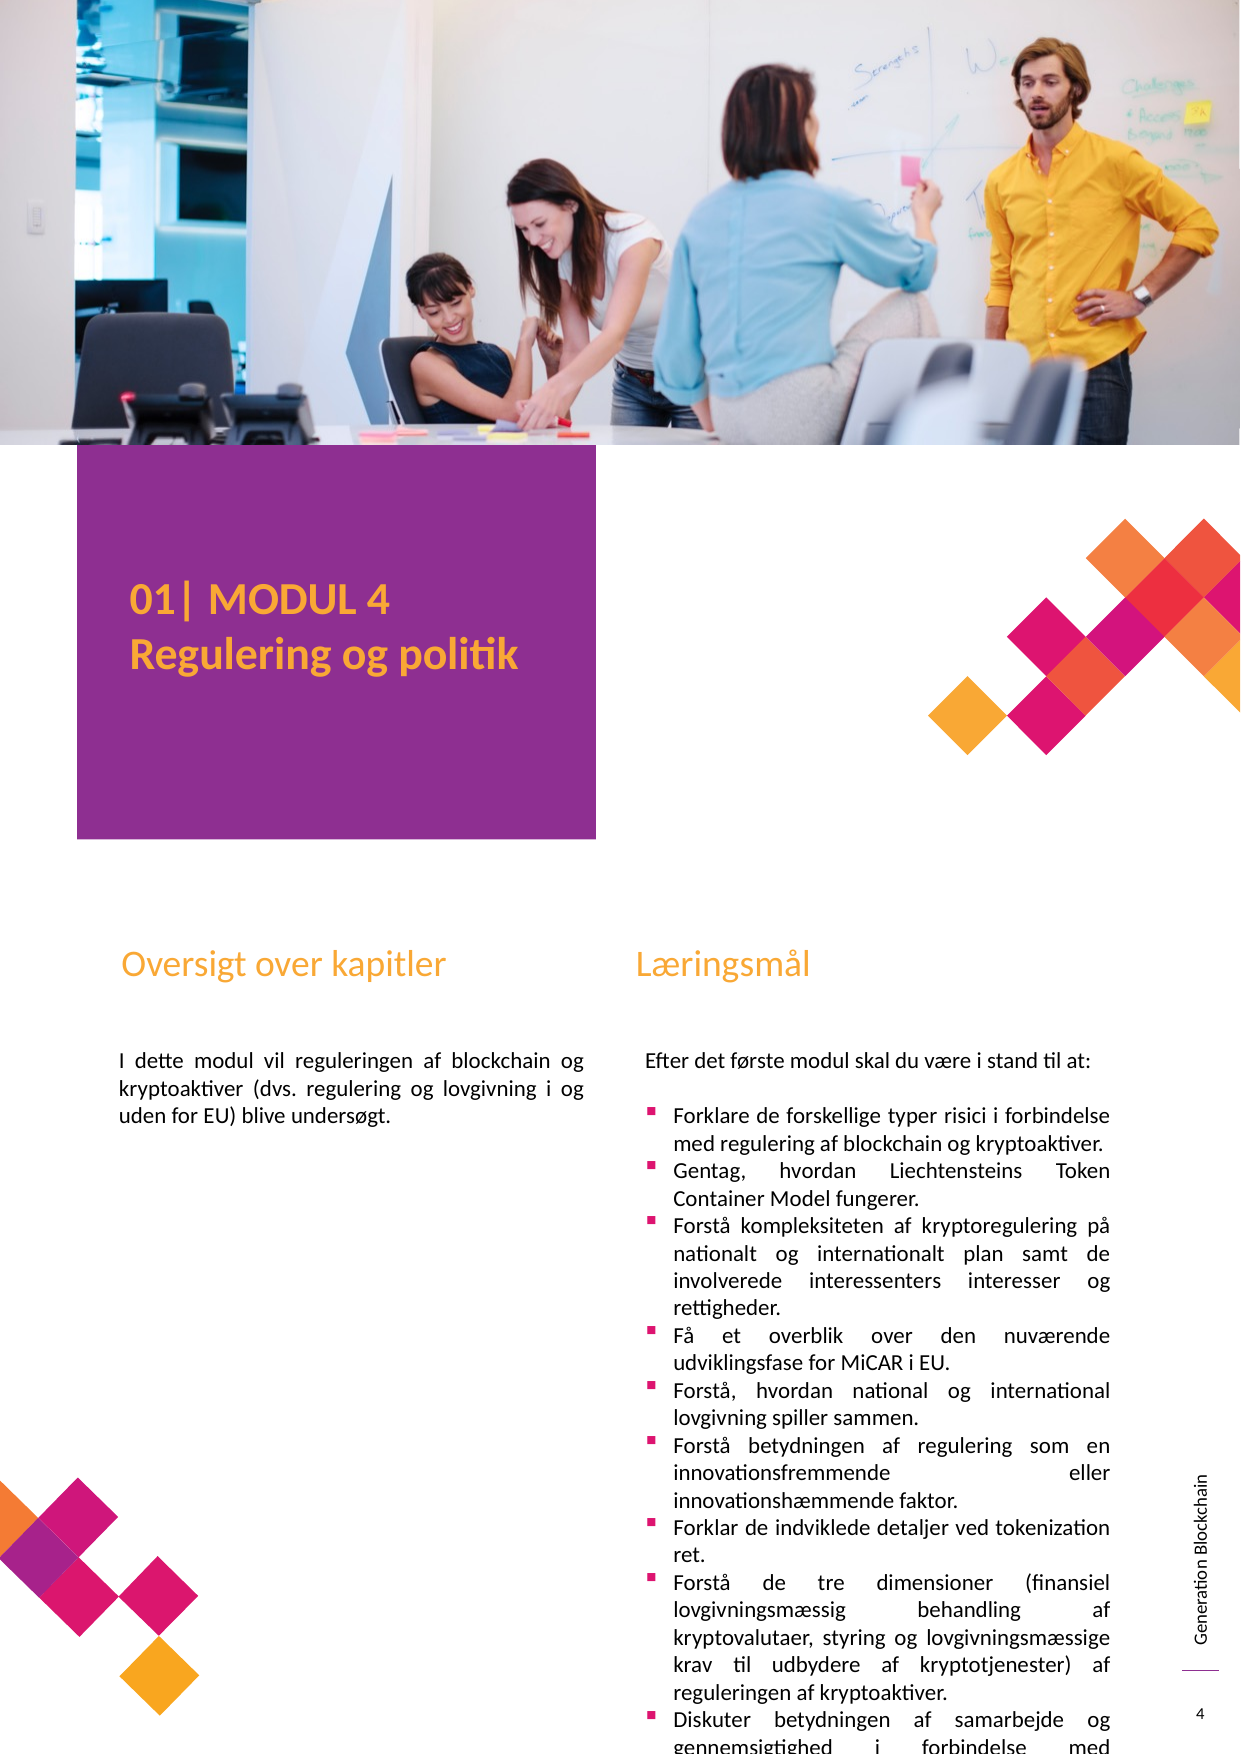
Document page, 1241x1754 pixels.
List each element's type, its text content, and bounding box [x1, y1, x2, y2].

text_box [939, 518, 1241, 756]
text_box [0, 1489, 199, 1704]
list I dette modul vil reguleringen af blockchain og kryptoaktiver (dvs. regulering og lovgivning i og uden for EU) blive undersøgt. [104, 1038, 600, 1285]
list 01| MODUL 4 Regulering og politik [114, 561, 590, 849]
slide_number 4 [1169, 1674, 1231, 1751]
text_box Læringsmål [621, 931, 1117, 1002]
picture [0, 0, 1241, 445]
text_box Oversigt over kapitler [106, 931, 602, 1002]
list Efter det første modul skal du være i stand til at: Forklare de forskellige typer risici i forbindelse med regulering af blockchain og kryptoaktiver. Gentag, hvordan Liechtensteins Token Container Model fungerer. Forstå kompleksiteten af kryptoregulering på nationalt og internationalt plan samt de involverede interessenters interesser og rettigheder. Få et overblik over den nuværende udviklingsfase for MiCAR i EU. Forstå, hvordan national og international lovgivning spiller sammen. Forstå betydningen af regulering som en innovationsfremmende eller innovationshæmmende faktor. Forklar de indviklede detaljer ved tokenization ret. Forstå de tre dimensioner (finansiel lovgivningsmæssig behandling af kryptovalutaer, styring og lovgivningsmæssige krav til udbydere af kryptotjenester) af reguleringen af kryptoaktiver. Diskuter betydningen af samarbejde og gennemsigtighed i forbindelse med lovgivningsmæssige fremskridt. [630, 1038, 1126, 1614]
